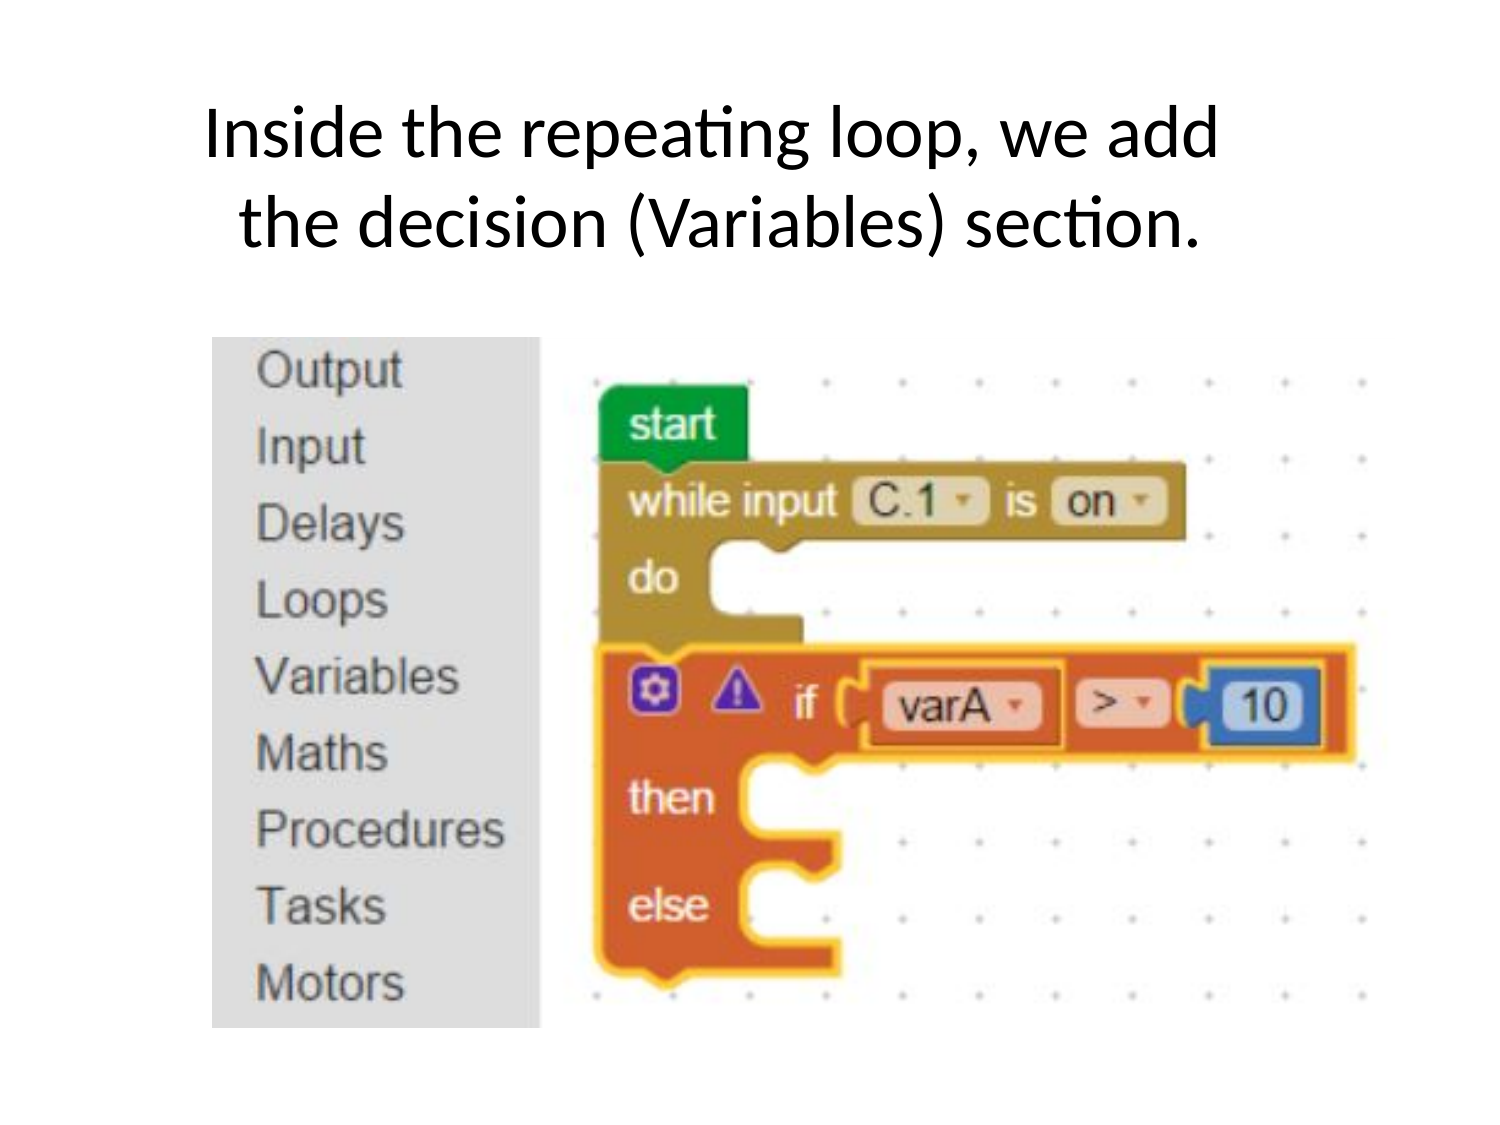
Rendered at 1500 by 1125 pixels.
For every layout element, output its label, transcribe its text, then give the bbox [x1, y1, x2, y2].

picture [212, 337, 1395, 1028]
text_box Inside the repeating loop, we add the decision (Variables) section. [188, 74, 1255, 270]
